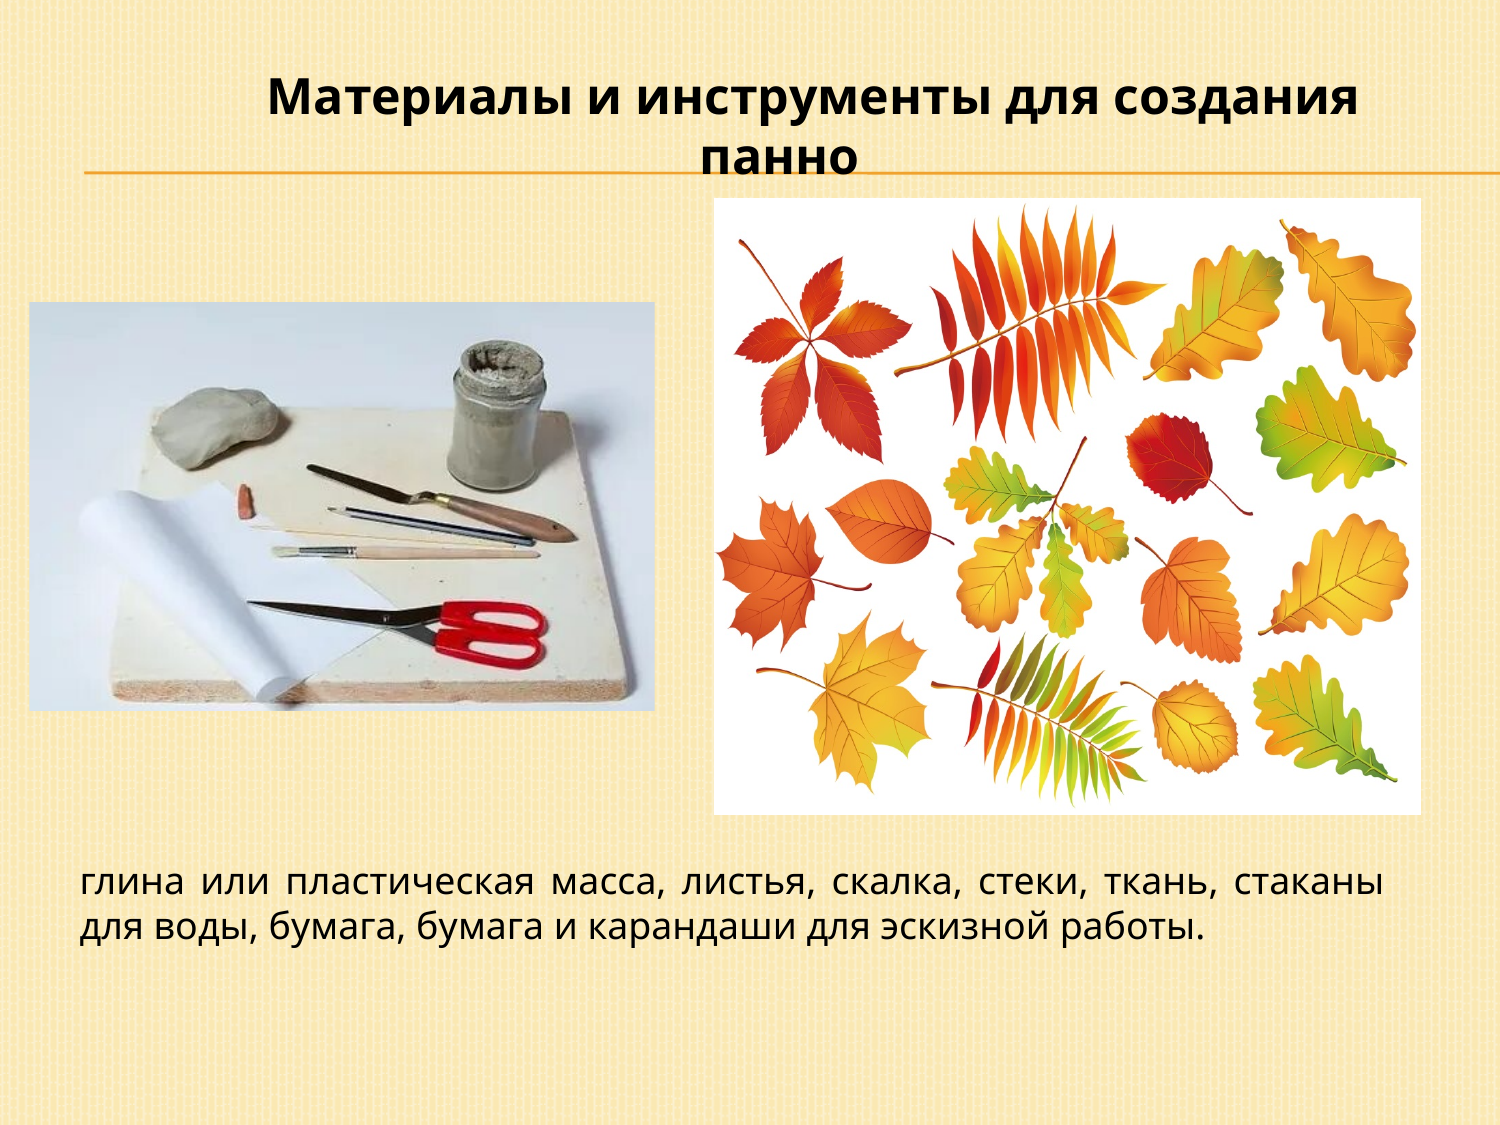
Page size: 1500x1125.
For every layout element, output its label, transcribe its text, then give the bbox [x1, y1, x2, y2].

picture [29, 302, 655, 711]
text_box глина или пластическая масса, листья, скалка, стеки, ткань, стаканы для воды, бумага, бумага и карандаши для эскизной работы. [64, 849, 1400, 1000]
text_box Материалы и инструменты для создания панно [112, 56, 1447, 192]
picture [714, 197, 1422, 816]
